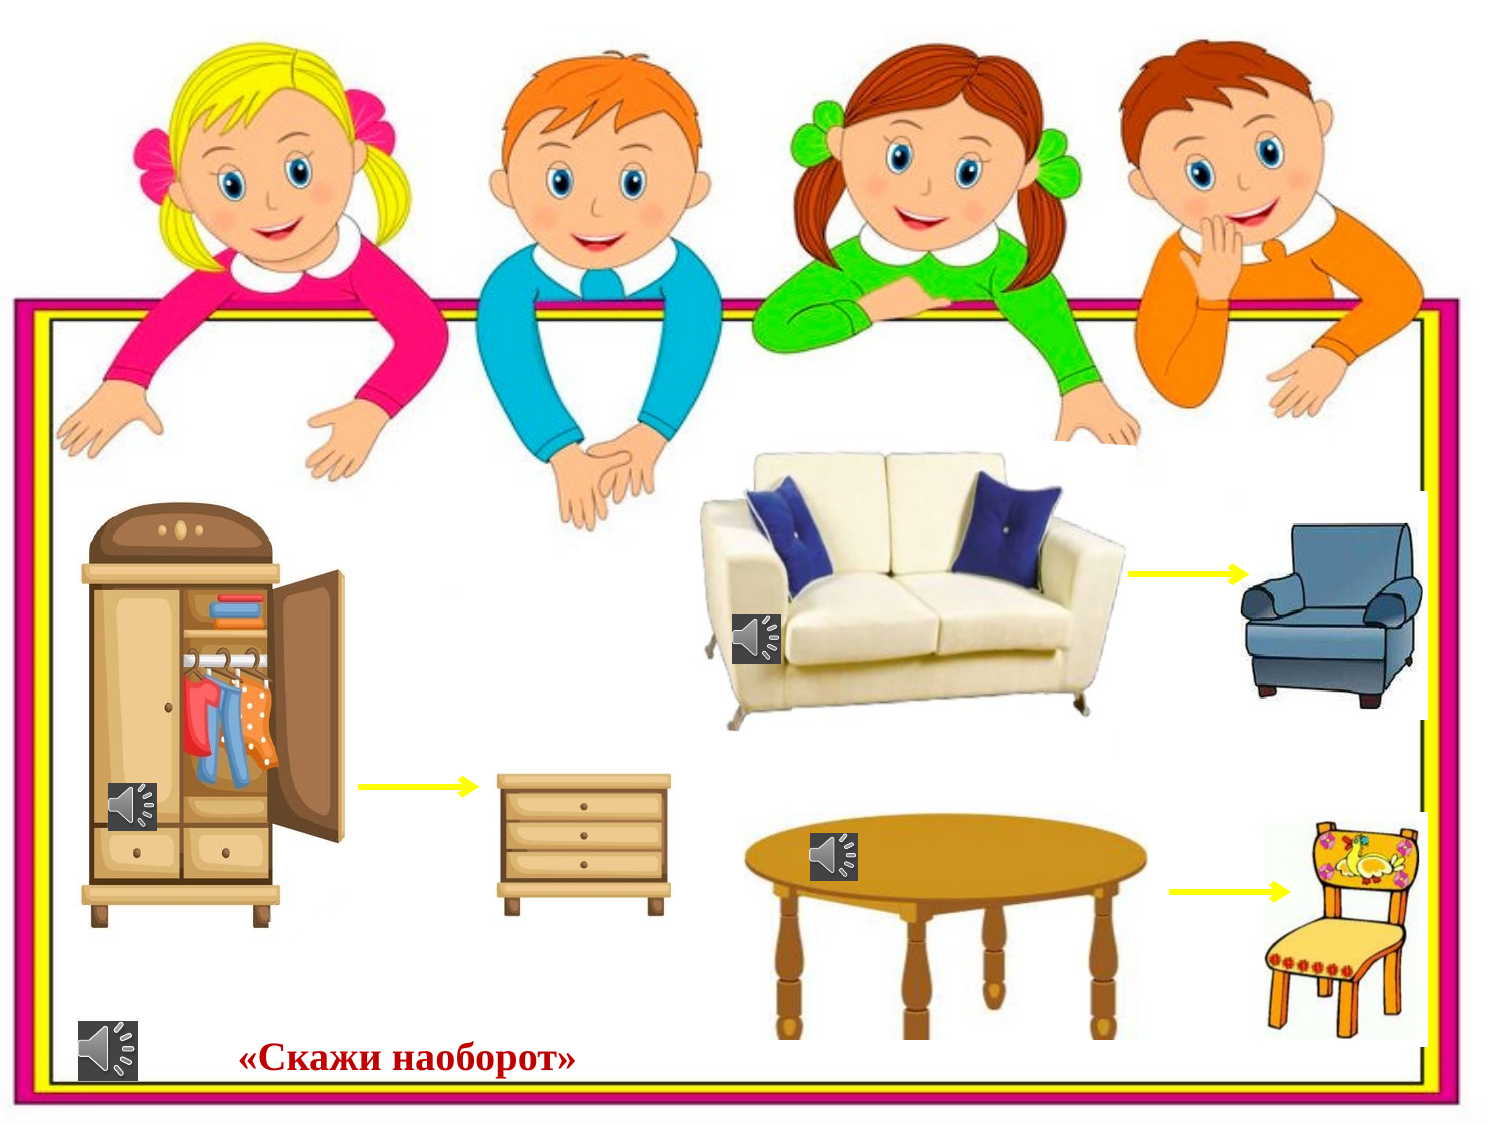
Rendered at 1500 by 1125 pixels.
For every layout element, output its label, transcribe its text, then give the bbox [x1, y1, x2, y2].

title «Скажи наоборот» [142, 1023, 703, 1087]
picture [0, 0, 1500, 1125]
